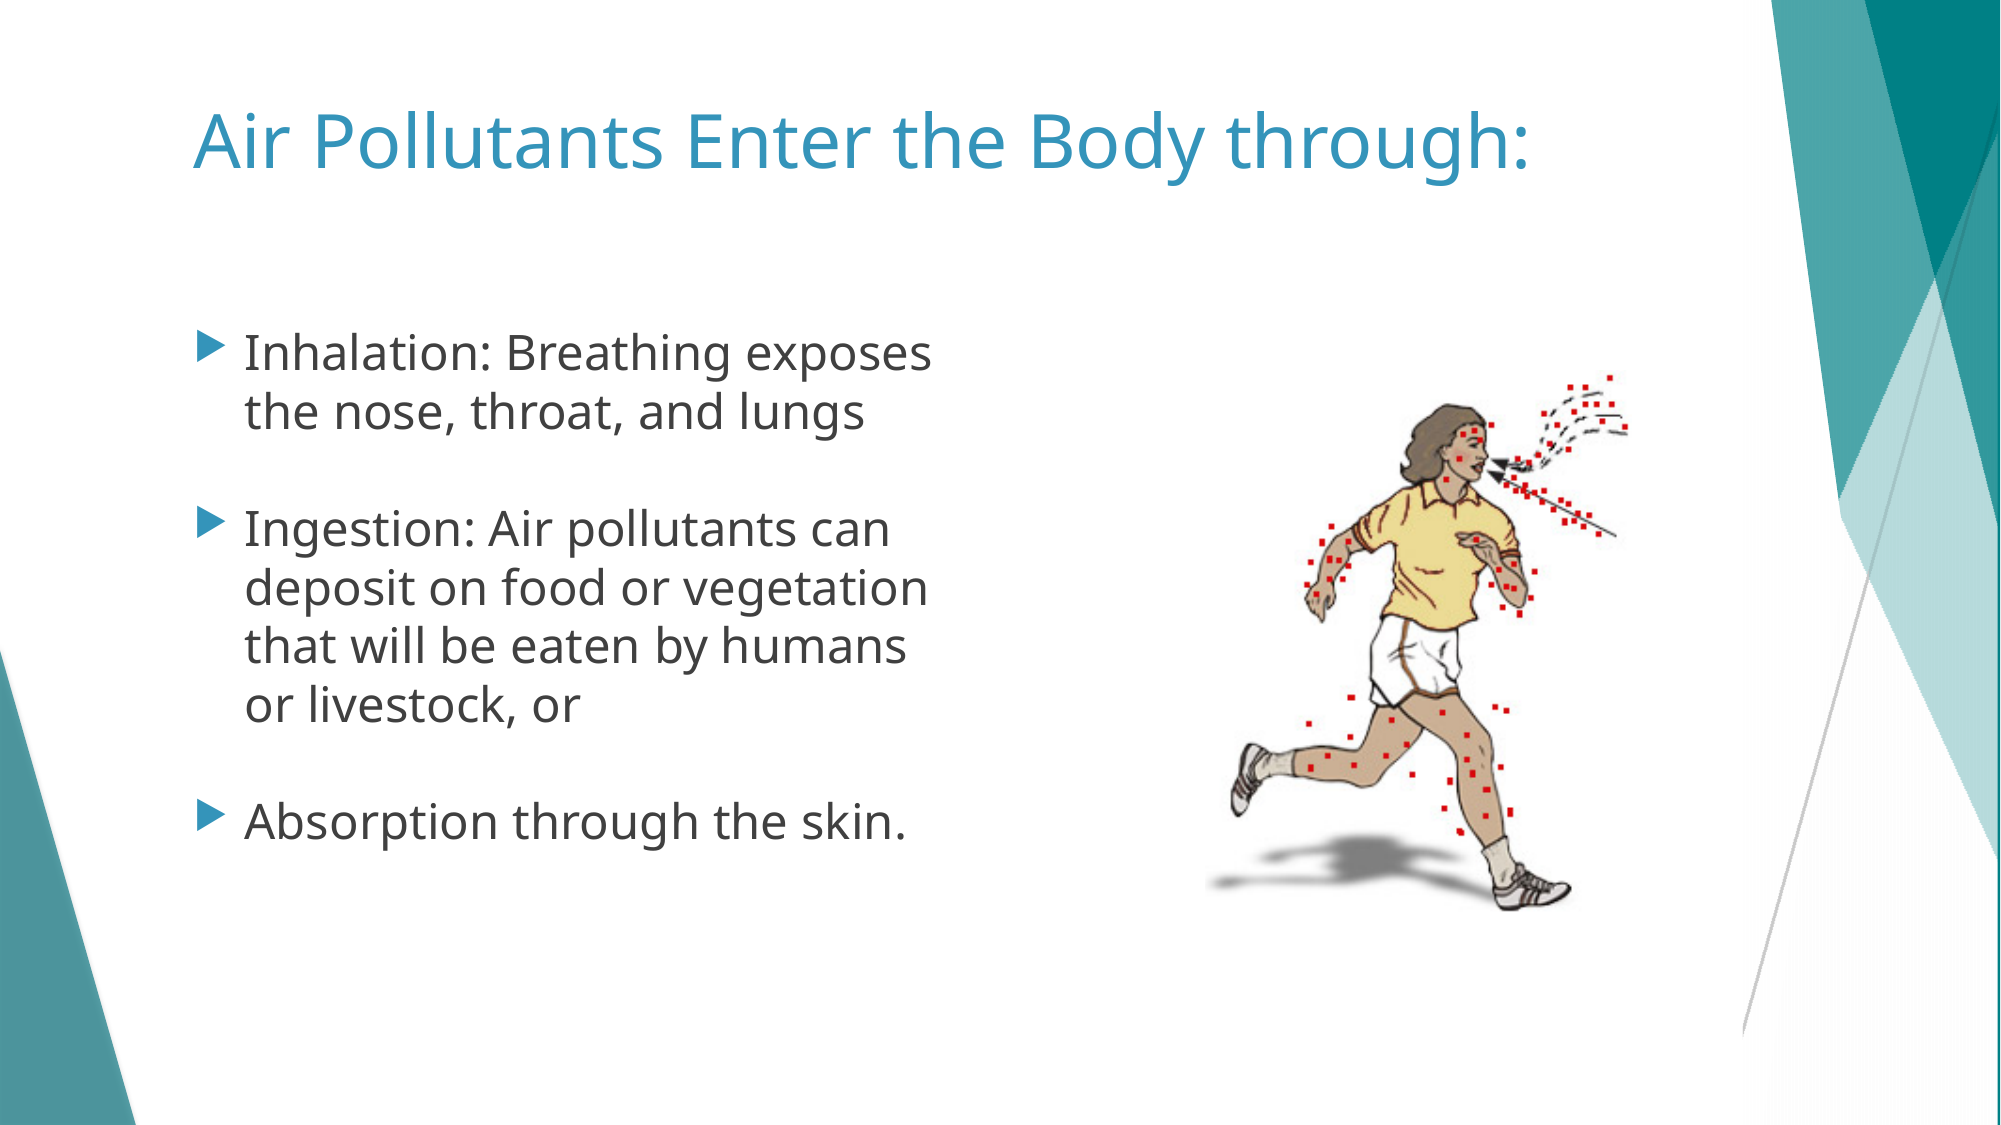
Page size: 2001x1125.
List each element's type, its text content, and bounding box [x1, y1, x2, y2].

picture [1742, 0, 1998, 1125]
list Inhalation: Breathing exposes the nose, throat, and lungs Ingestion: Air pollutants can deposit on food or vegetation that will be eaten by humans or livestock, or Absorption through the skin. [178, 255, 1031, 870]
title Air Pollutants Enter the Body through: [178, 86, 1567, 274]
picture [1205, 370, 1632, 917]
